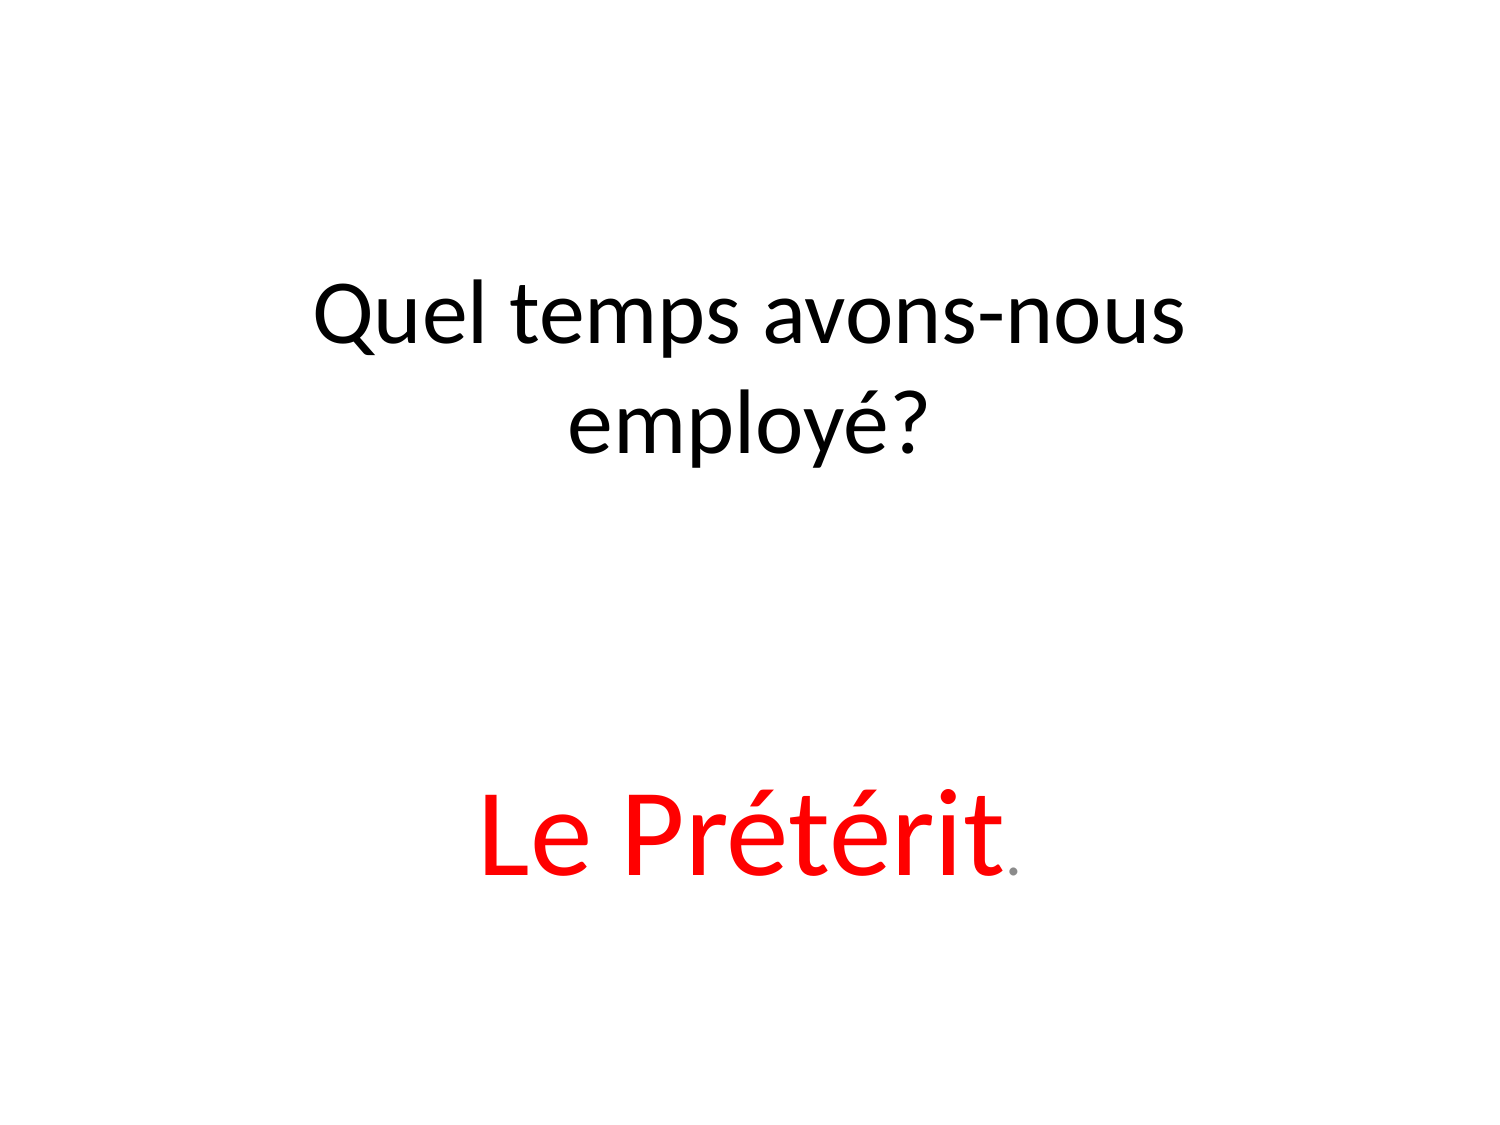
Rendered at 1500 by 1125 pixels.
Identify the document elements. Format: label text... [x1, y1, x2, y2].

title Quel temps avons-nous employé? [112, 196, 1388, 528]
subtitle Le Prétérit. [225, 637, 1275, 925]
